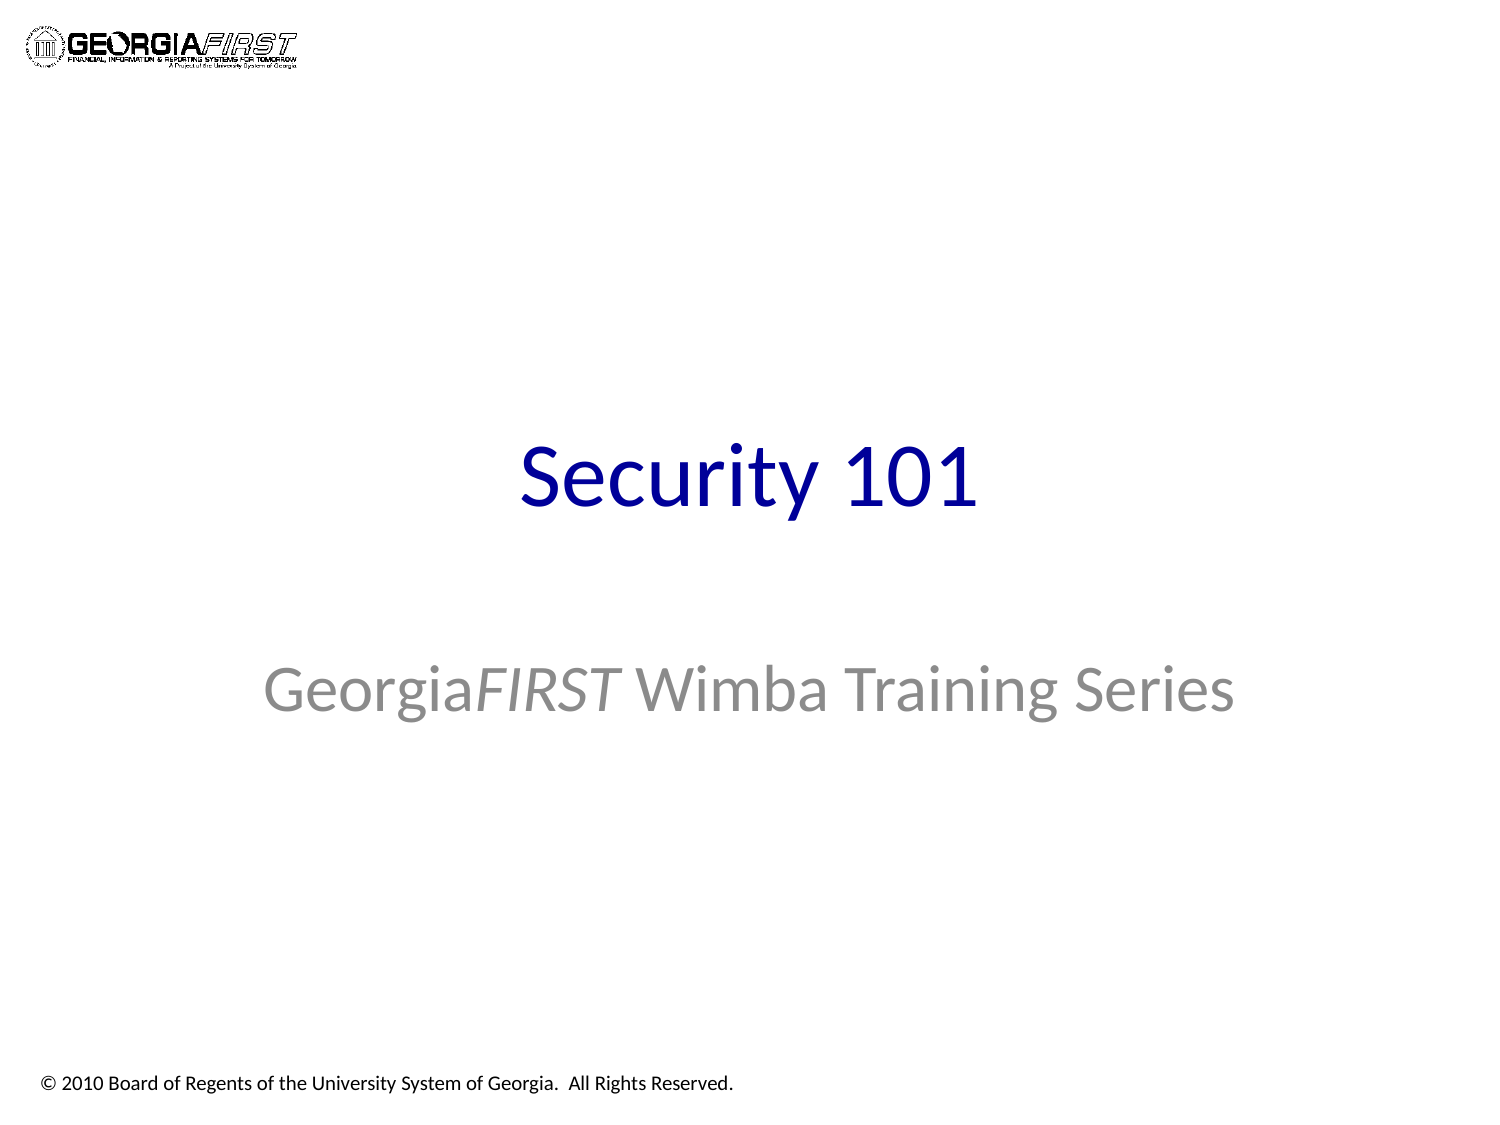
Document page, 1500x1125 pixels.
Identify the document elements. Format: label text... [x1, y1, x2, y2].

picture [24, 24, 297, 70]
subtitle GeorgiaFIRST Wimba Training Series [225, 637, 1275, 925]
title Security 101 [112, 349, 1388, 591]
